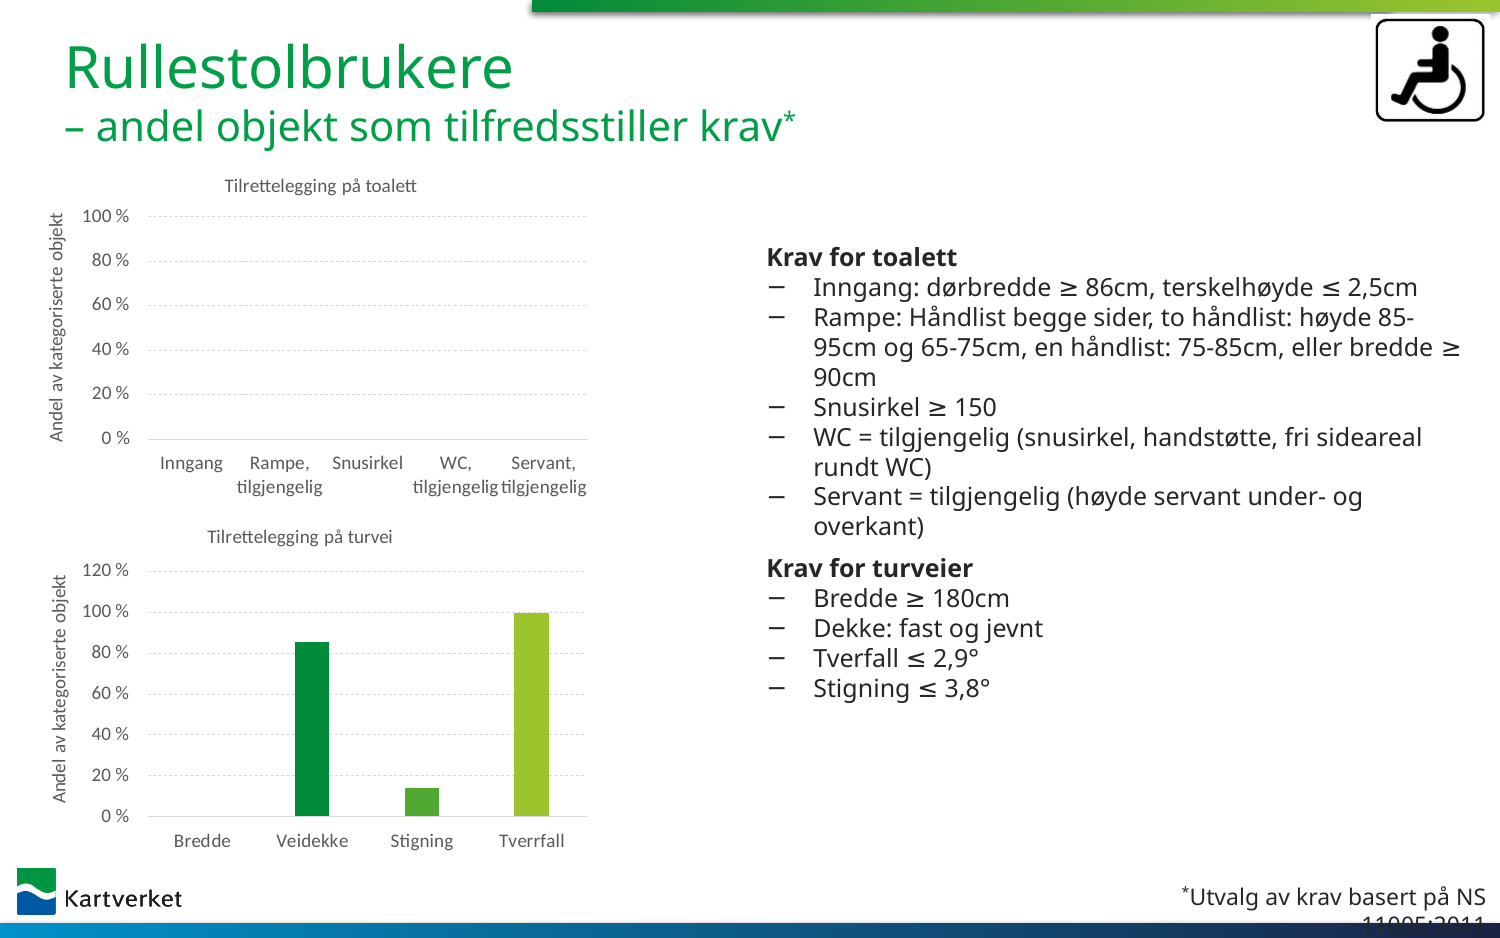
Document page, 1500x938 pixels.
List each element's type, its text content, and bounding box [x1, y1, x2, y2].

picture [1371, 13, 1491, 127]
picture [41, 520, 598, 859]
text_box Krav for turveier Bredde ≥ 180cm Dekke: fast og jevnt Tverfall ≤ 2,9° Stigning ≤ 3,8° [751, 545, 1483, 710]
text_box Krav for toalett Inngang: dørbredde ≥ 86cm, terskelhøyde ≤ 2,5cm Rampe: Håndlist begge sider, to håndlist: høyde 85-95cm og 65-75cm, en håndlist: 75-85cm, eller bredde ≥ 90cm Snusirkel ≥ 150 WC = tilgjengelig (snusirkel, handstøtte, fri sideareal rundt WC) Servant = tilgjengelig (høyde servant under- og overkant) [751, 234, 1483, 545]
text_box Rullestolbrukere – andel objekt som tilfredsstiller krav* [49, 14, 1431, 158]
text_box *Utvalg av krav basert på NS 11005:2011 [1068, 873, 1500, 938]
picture [41, 166, 599, 505]
